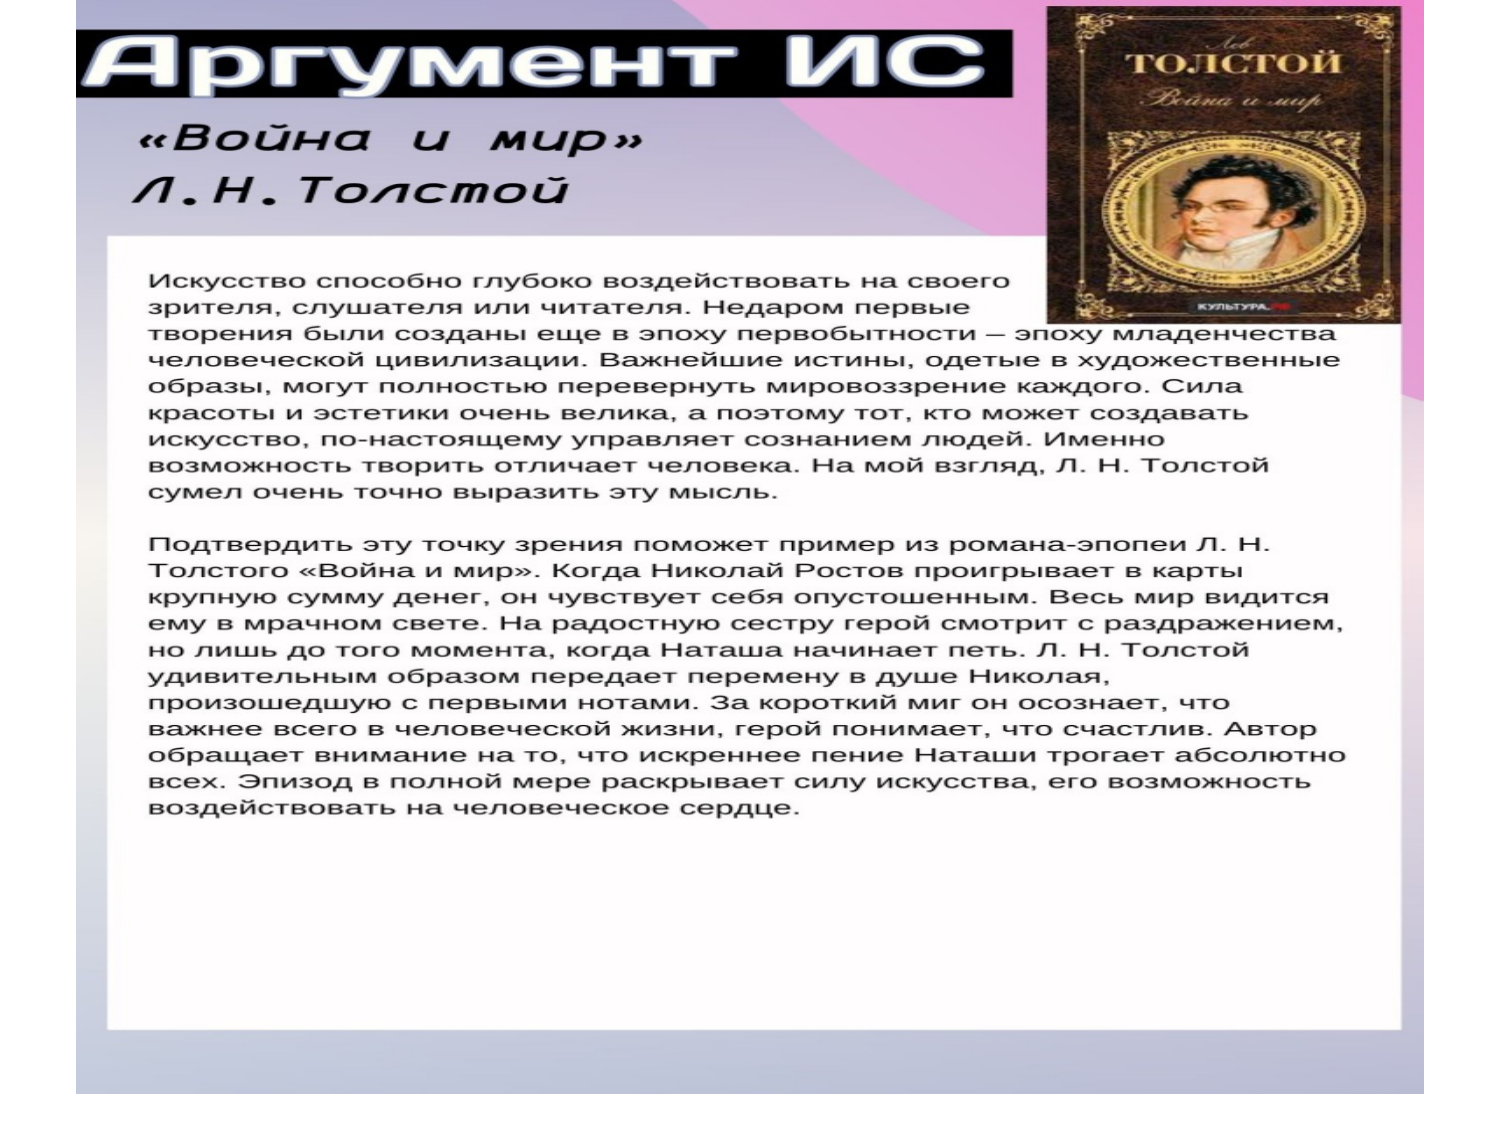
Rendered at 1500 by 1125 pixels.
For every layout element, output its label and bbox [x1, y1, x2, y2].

list [76, 0, 1424, 1095]
